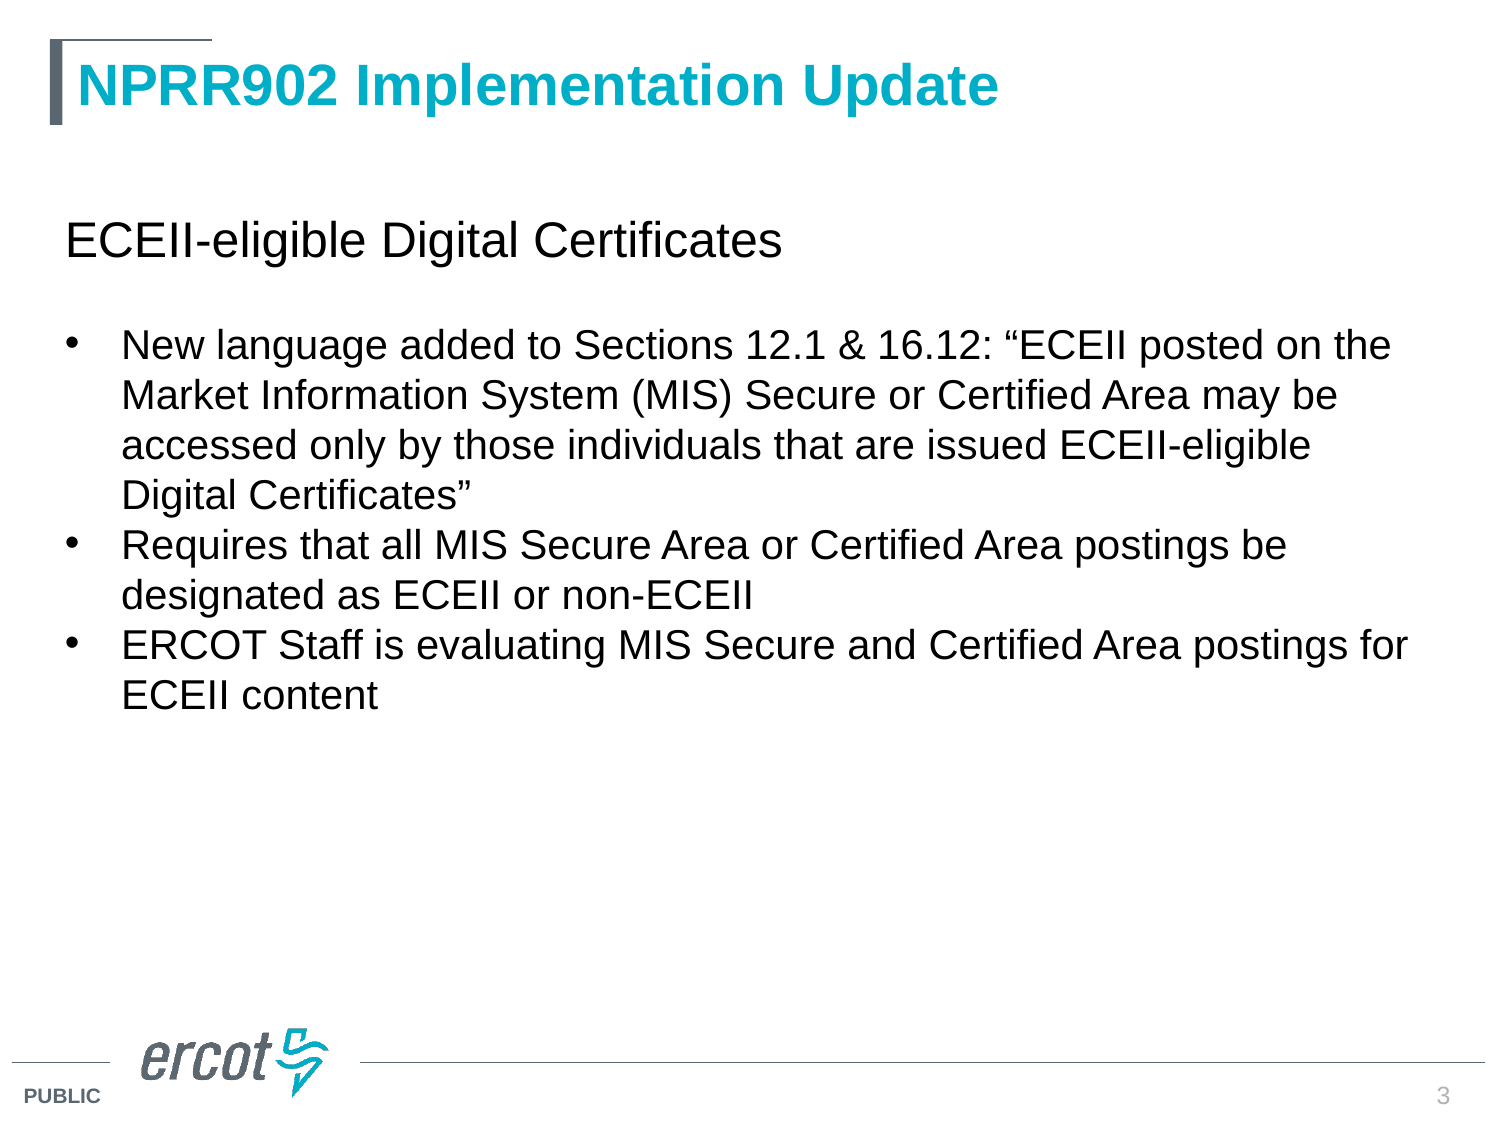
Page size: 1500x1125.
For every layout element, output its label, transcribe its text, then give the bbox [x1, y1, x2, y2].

list ECEII-eligible Digital Certificates New language added to Sections 12.1 & 16.12: “ECEII posted on the Market Information System (MIS) Secure or Certified Area may be accessed only by those individuals that are issued ECEII-eligible Digital Certificates” Requires that all MIS Secure Area or Certified Area postings be designated as ECEII or non-ECEII ERCOT Staff is evaluating MIS Secure and Certified Area postings for ECEII content [50, 200, 1450, 1000]
slide_number 3 [1400, 1076, 1488, 1113]
picture [137, 1024, 332, 1100]
title NPRR902 Implementation Update [62, 39, 1450, 125]
